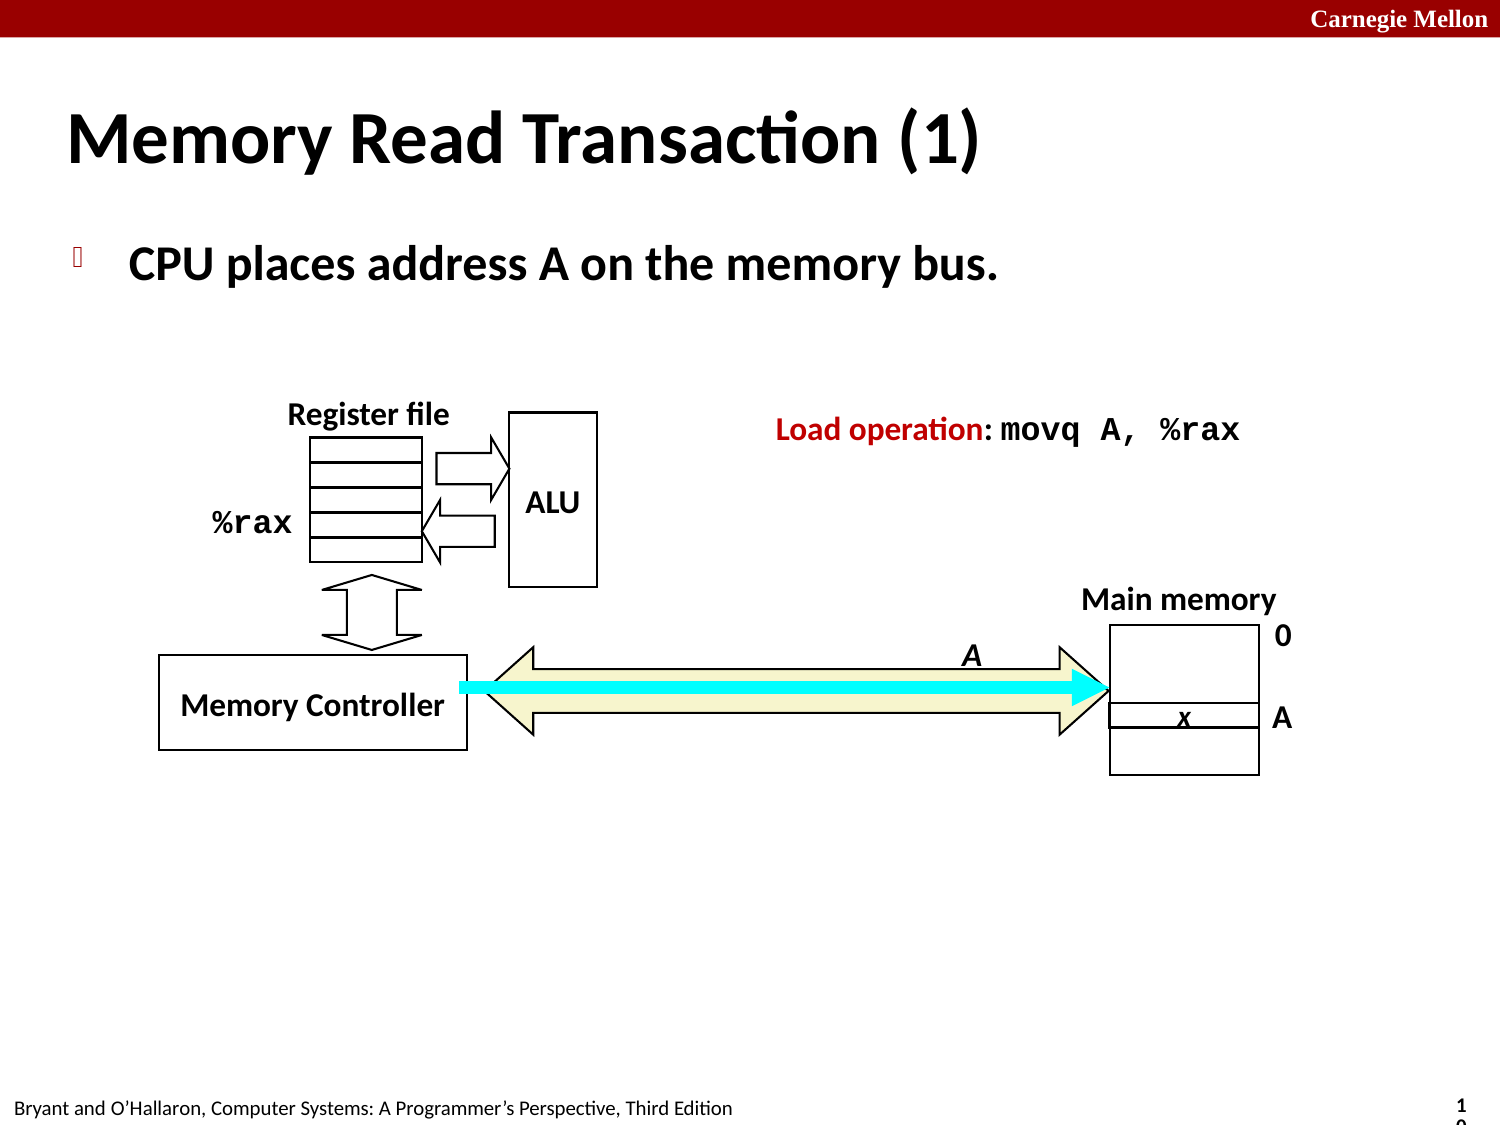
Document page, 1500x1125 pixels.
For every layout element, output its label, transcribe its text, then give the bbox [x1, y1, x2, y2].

text_box [1110, 739, 1260, 775]
title Memory Read Transaction (1) [58, 70, 1305, 197]
text_box 0 [1267, 605, 1300, 660]
list CPU places address A on the memory bus. [64, 222, 1361, 1040]
text_box [309, 537, 422, 563]
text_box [459, 627, 1110, 688]
text_box [436, 437, 508, 500]
text_box Load operation: movq A, %rax [768, 399, 1249, 455]
text_box Register file [280, 385, 458, 440]
text_box [487, 689, 1109, 735]
text_box A [1264, 687, 1301, 743]
text_box Main memory [1073, 570, 1285, 625]
text_box %rax [205, 492, 301, 548]
text_box [309, 512, 422, 537]
text_box [309, 462, 422, 487]
text_box [321, 574, 422, 650]
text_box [1109, 691, 1260, 739]
text_box [309, 440, 422, 462]
slide_number 10 [1448, 1084, 1477, 1123]
text_box [309, 487, 422, 512]
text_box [159, 654, 467, 751]
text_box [509, 412, 598, 588]
text_box [1110, 625, 1260, 691]
text_box [421, 499, 495, 563]
